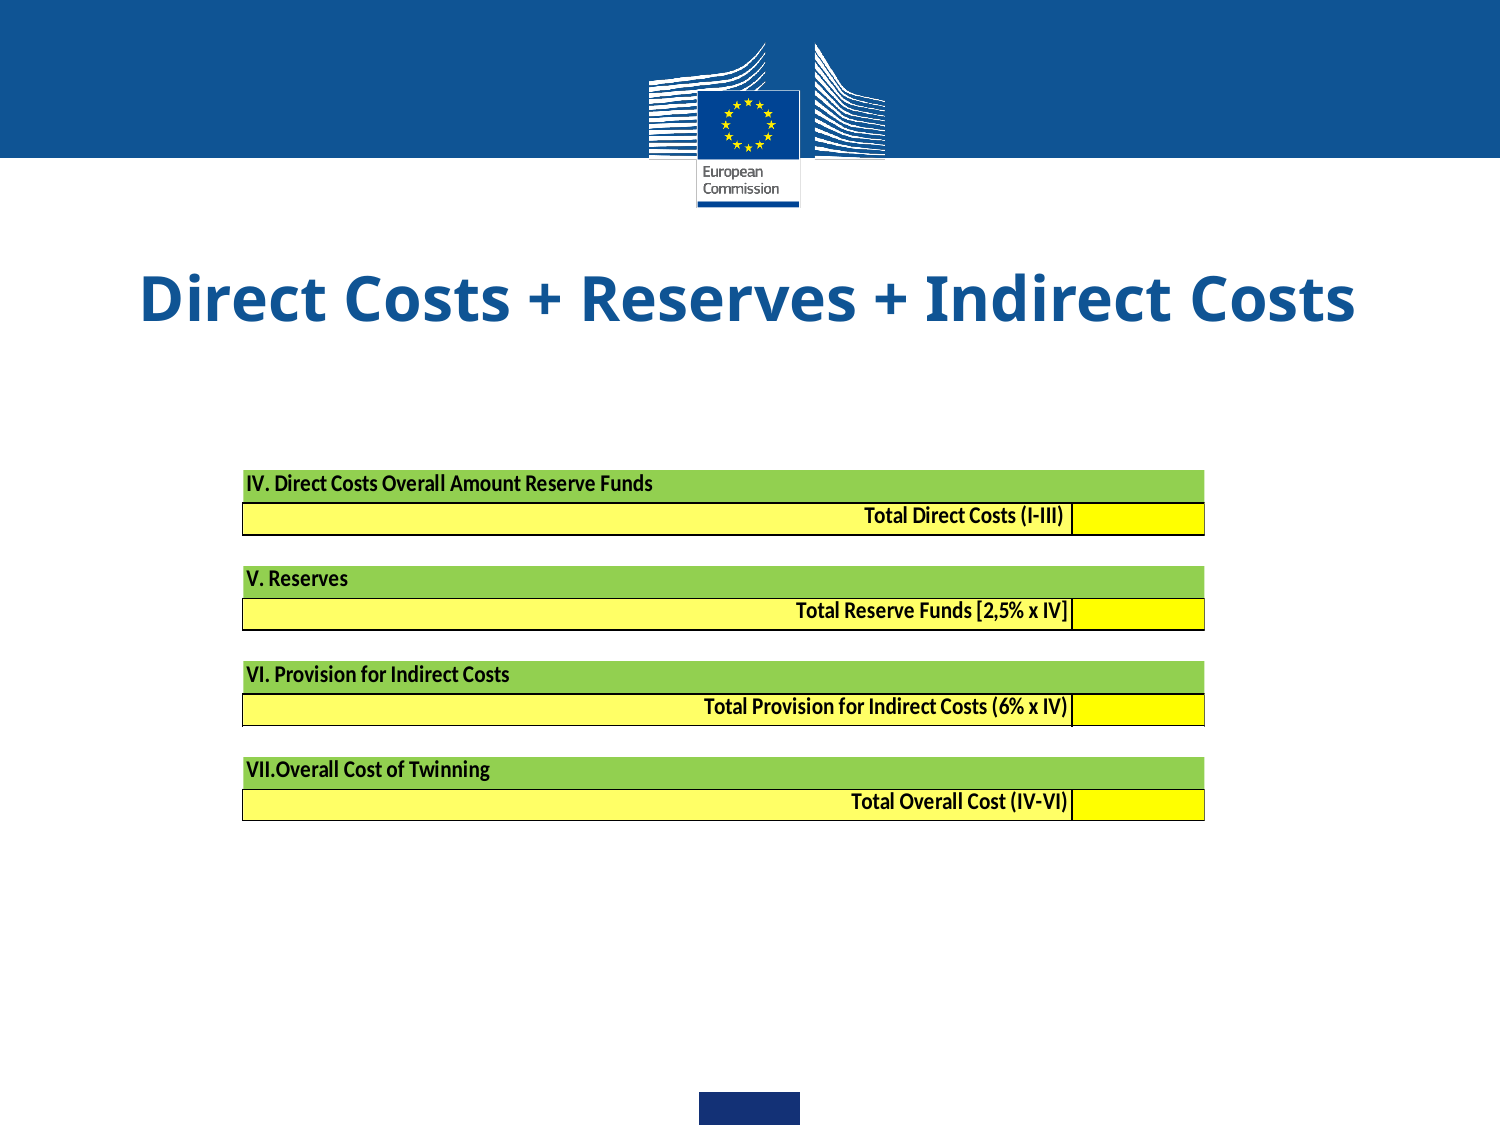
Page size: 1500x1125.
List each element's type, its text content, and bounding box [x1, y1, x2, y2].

title Direct Costs + Reserves + Indirect Costs [64, 219, 1415, 374]
picture [649, 42, 885, 208]
picture [230, 456, 1232, 835]
